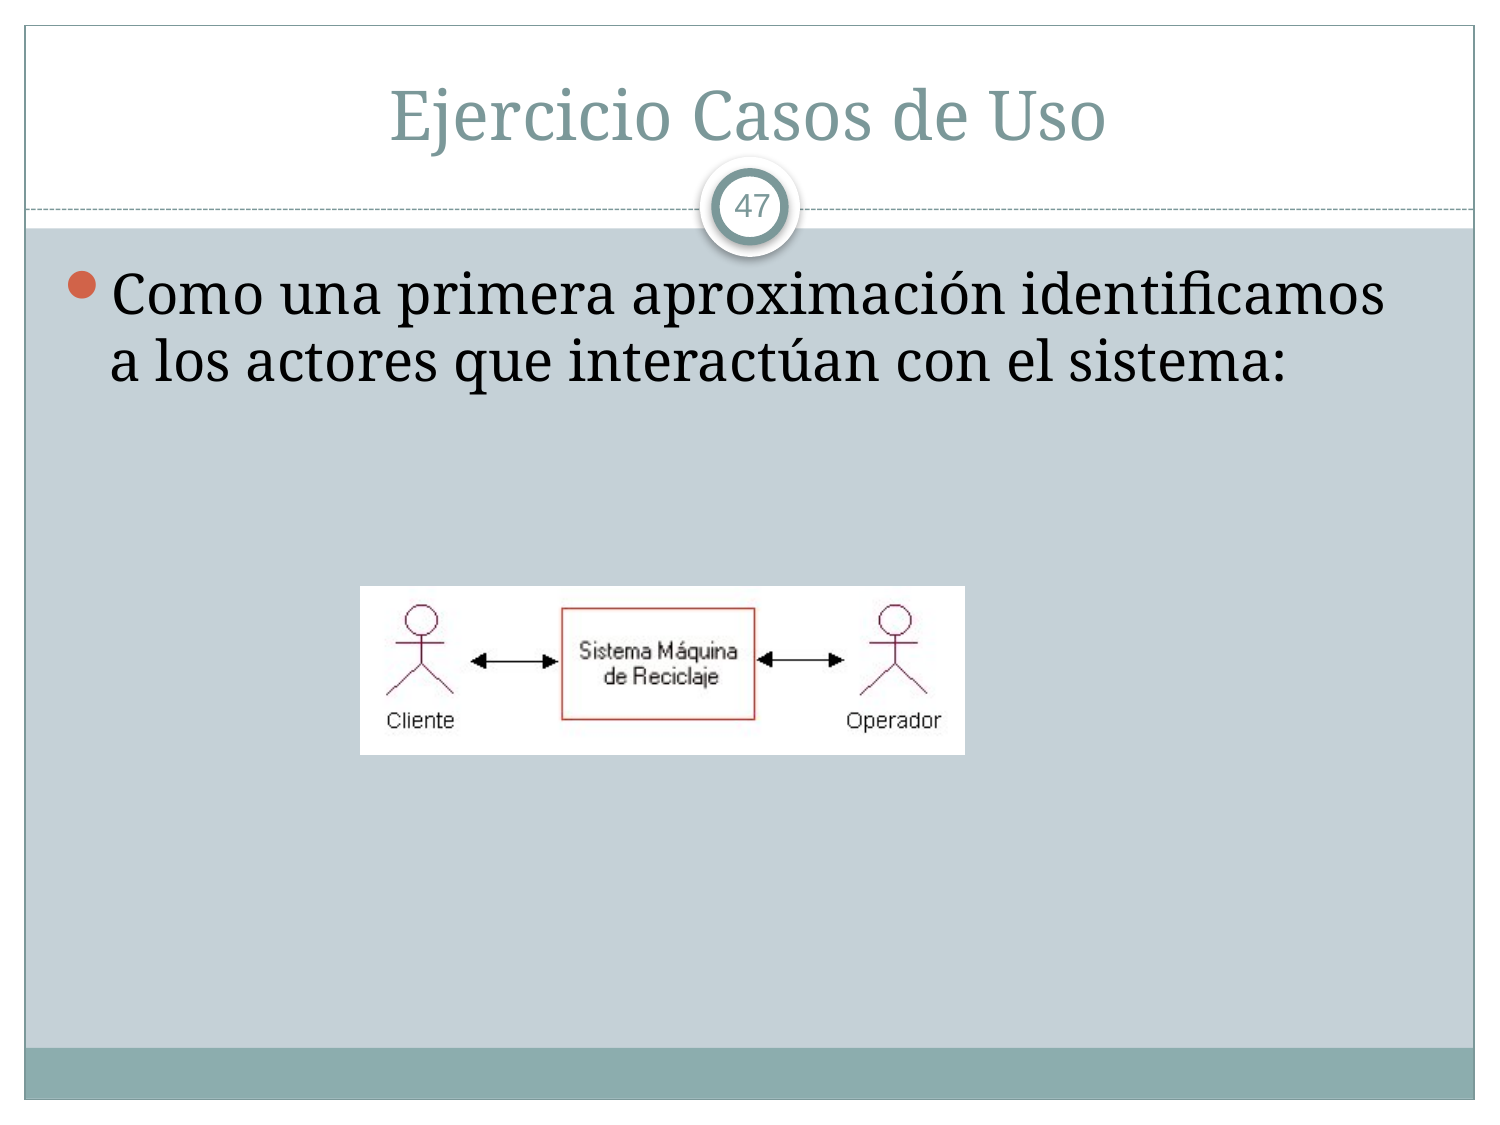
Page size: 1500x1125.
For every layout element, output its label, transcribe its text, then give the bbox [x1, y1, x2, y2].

list Como una primera aproximación identificamos a los actores que interactúan con el sistema: [49, 250, 1445, 1001]
title Ejercicio Casos de Uso [49, 37, 1450, 162]
slide_number 47 [715, 168, 791, 241]
picture [359, 585, 966, 756]
